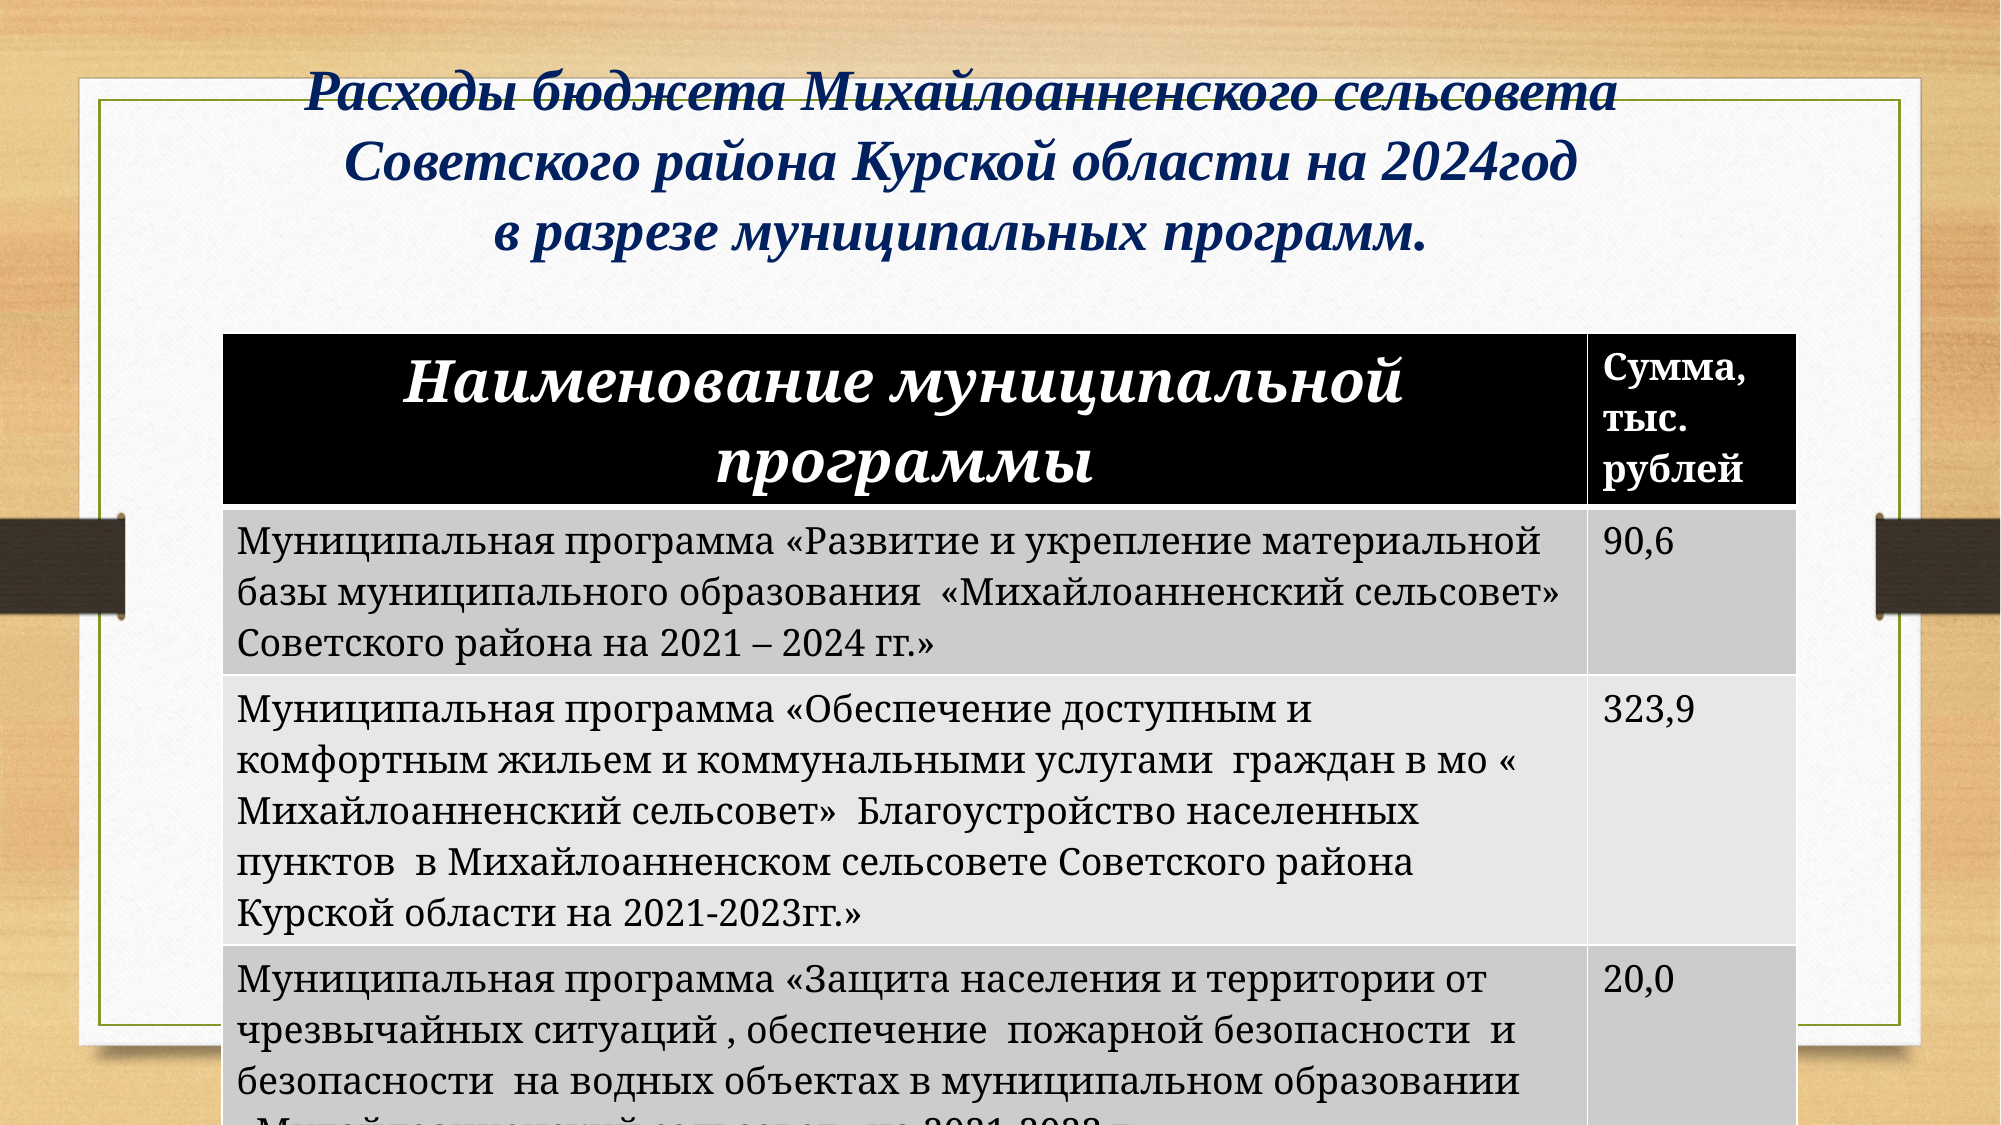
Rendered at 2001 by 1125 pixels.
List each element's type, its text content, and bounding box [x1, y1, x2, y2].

table_cell 20,0 [1588, 946, 1796, 1125]
picture [0, 0, 2001, 1125]
table_header Наименование муниципальной программы [223, 334, 1587, 504]
table_cell 323,9 [1588, 676, 1796, 944]
table_cell Муниципальная программа «Защита населения и территории от чрезвычайных ситуаций , обеспечение пожарной безопасности и безопасности на водных объектах в муниципальном образовании «Михайлоанненский сельсовет» на 2021-2023 г» [223, 946, 1587, 1125]
title Расходы бюджета Михайлоанненского сельсовета Советского района Курской области на 2024год в разрезе муниципальных программ. [145, 72, 1779, 313]
table_cell Муниципальная программа «Развитие и укрепление материальной базы муниципального образования «Михайлоанненский сельсовет» Советского района на 2021 – 2024 гг.» [223, 510, 1587, 674]
table_header Сумма, тыс. рублей [1588, 334, 1796, 504]
table_cell Муниципальная программа «Обеспечение доступным и комфортным жильем и коммунальными услугами граждан в мо « Михайлоанненский сельсовет» Благоустройство населенных пунктов в Михайлоанненском сельсовете Советского района Курской области на 2021-2023гг.» [223, 676, 1587, 944]
table_cell 90,6 [1588, 510, 1796, 674]
